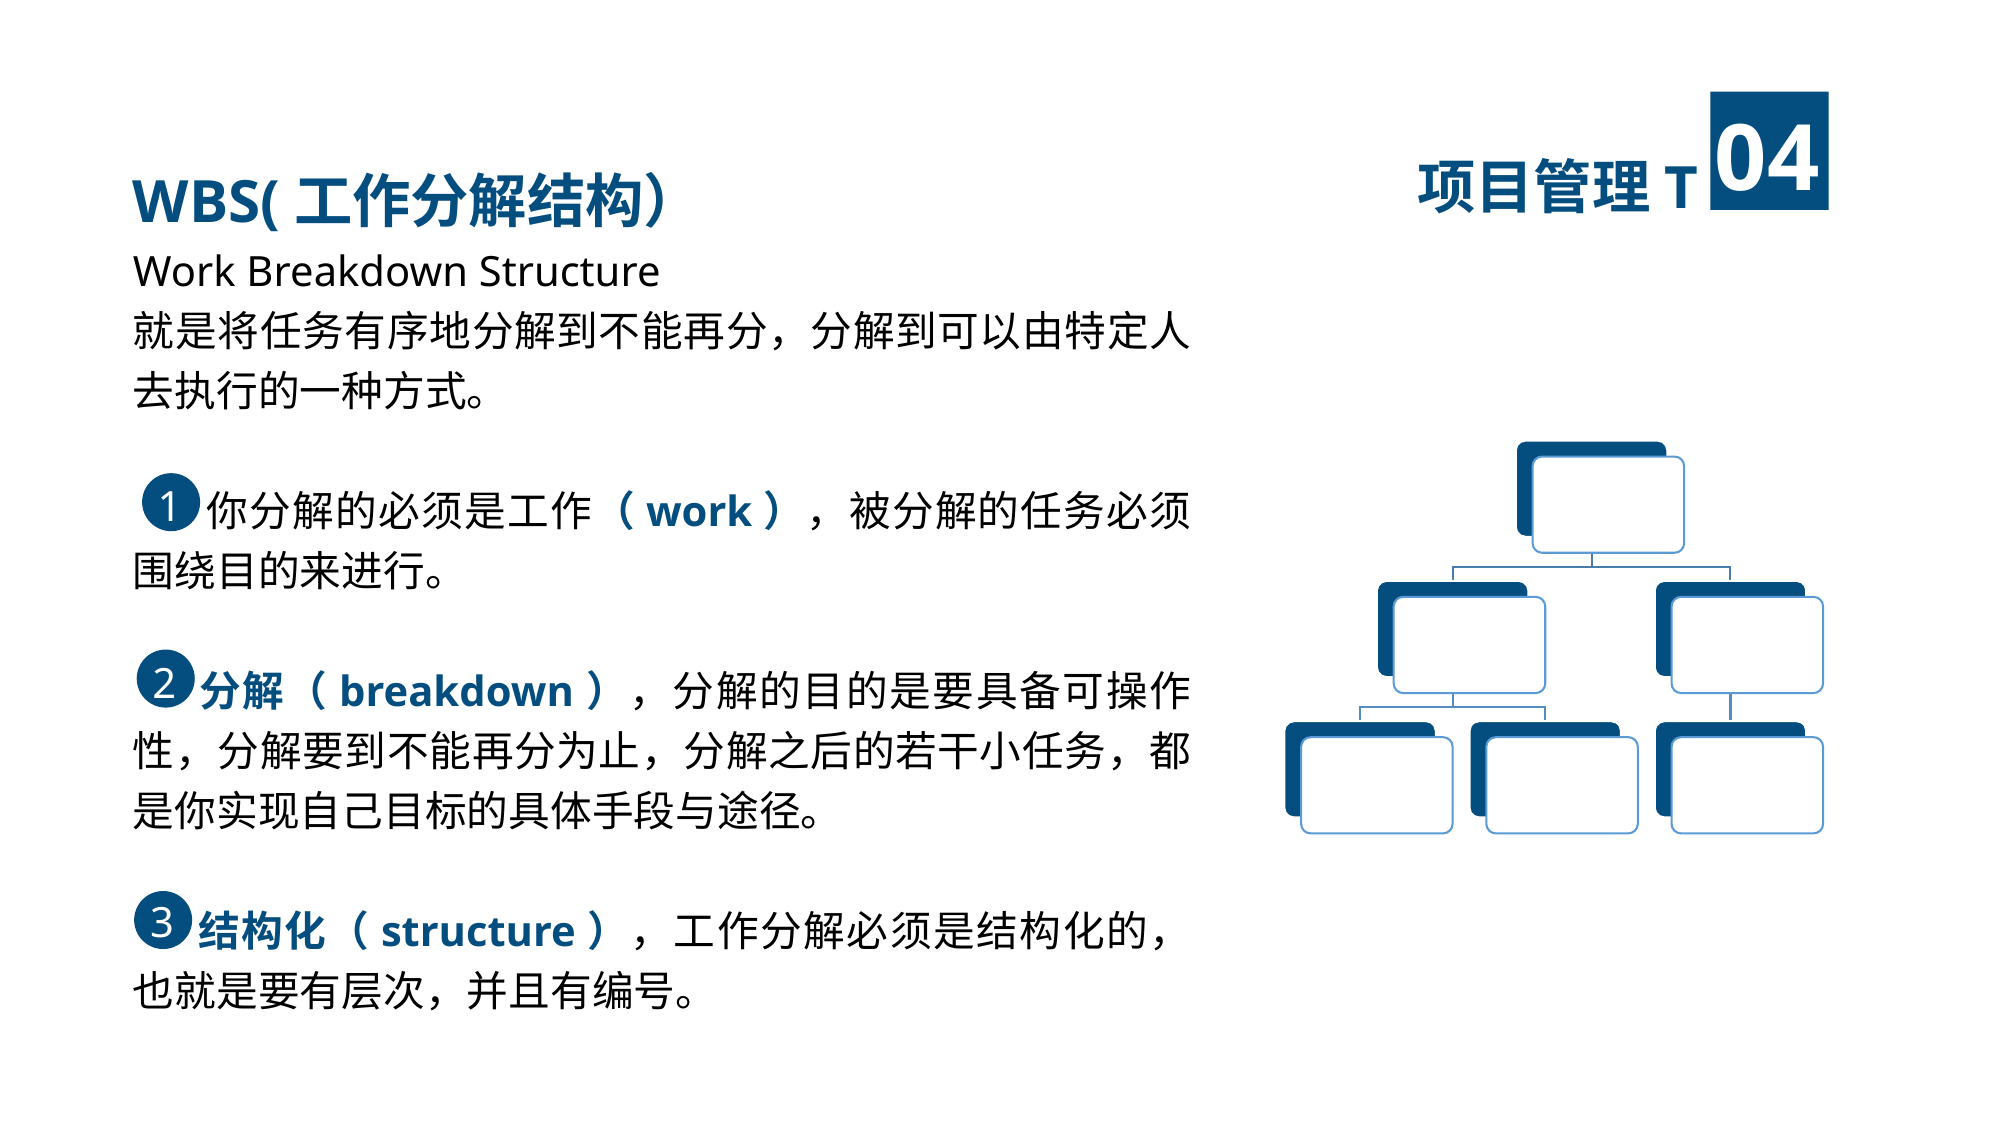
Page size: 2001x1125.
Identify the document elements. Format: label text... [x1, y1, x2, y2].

text_box 项目管理T [1394, 143, 1713, 228]
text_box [118, 143, 1206, 1086]
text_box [1284, 440, 1824, 834]
